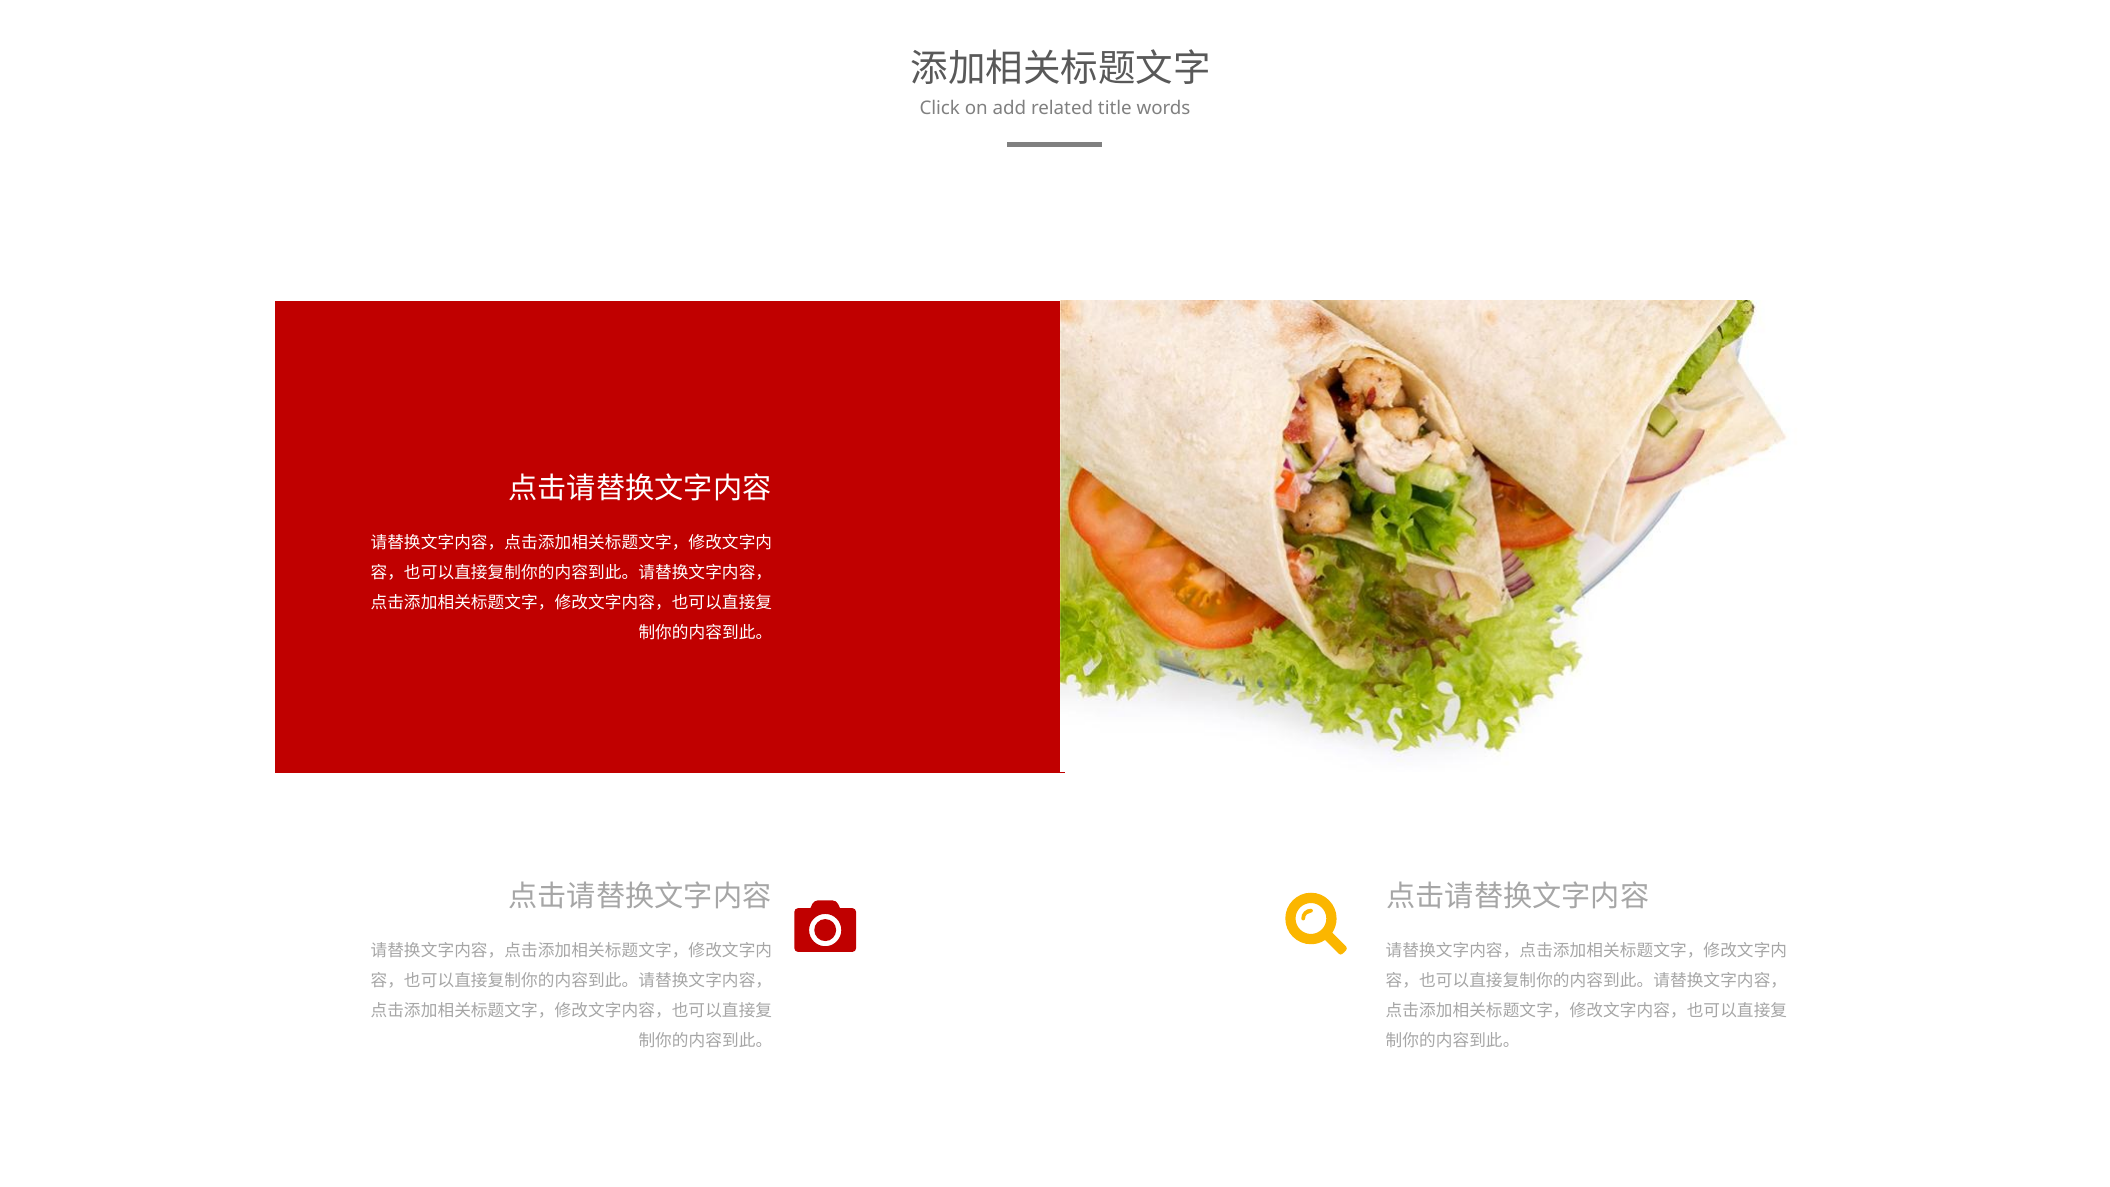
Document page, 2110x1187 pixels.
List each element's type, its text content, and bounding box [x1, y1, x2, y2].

text_box 请替换文字内容，点击添加相关标题文字，修改文字内容，也可以直接复制你的内容到此。请替换文字内容，点击添加相关标题文字，修改文字内容，也可以直接复制你的内容到此。 [344, 921, 789, 1058]
text_box [794, 900, 857, 952]
text_box 点击请替换文字内容 [491, 869, 788, 921]
text_box 请替换文字内容，点击添加相关标题文字，修改文字内容，也可以直接复制你的内容到此。请替换文字内容，点击添加相关标题文字，修改文字内容，也可以直接复制你的内容到此。 [344, 514, 789, 651]
text_box [1285, 892, 1347, 955]
text_box 添加相关标题文字 [877, 37, 1245, 95]
text_box Click on add related title words [877, 89, 1232, 124]
text_box 点击请替换文字内容 [1370, 869, 1667, 921]
text_box [274, 300, 1065, 773]
text_box 点击请替换文字内容 [491, 461, 788, 513]
text_box 请替换文字内容，点击添加相关标题文字，修改文字内容，也可以直接复制你的内容到此。请替换文字内容，点击添加相关标题文字，修改文字内容，也可以直接复制你的内容到此。 [1369, 921, 1814, 1058]
text_box [1060, 300, 1832, 772]
